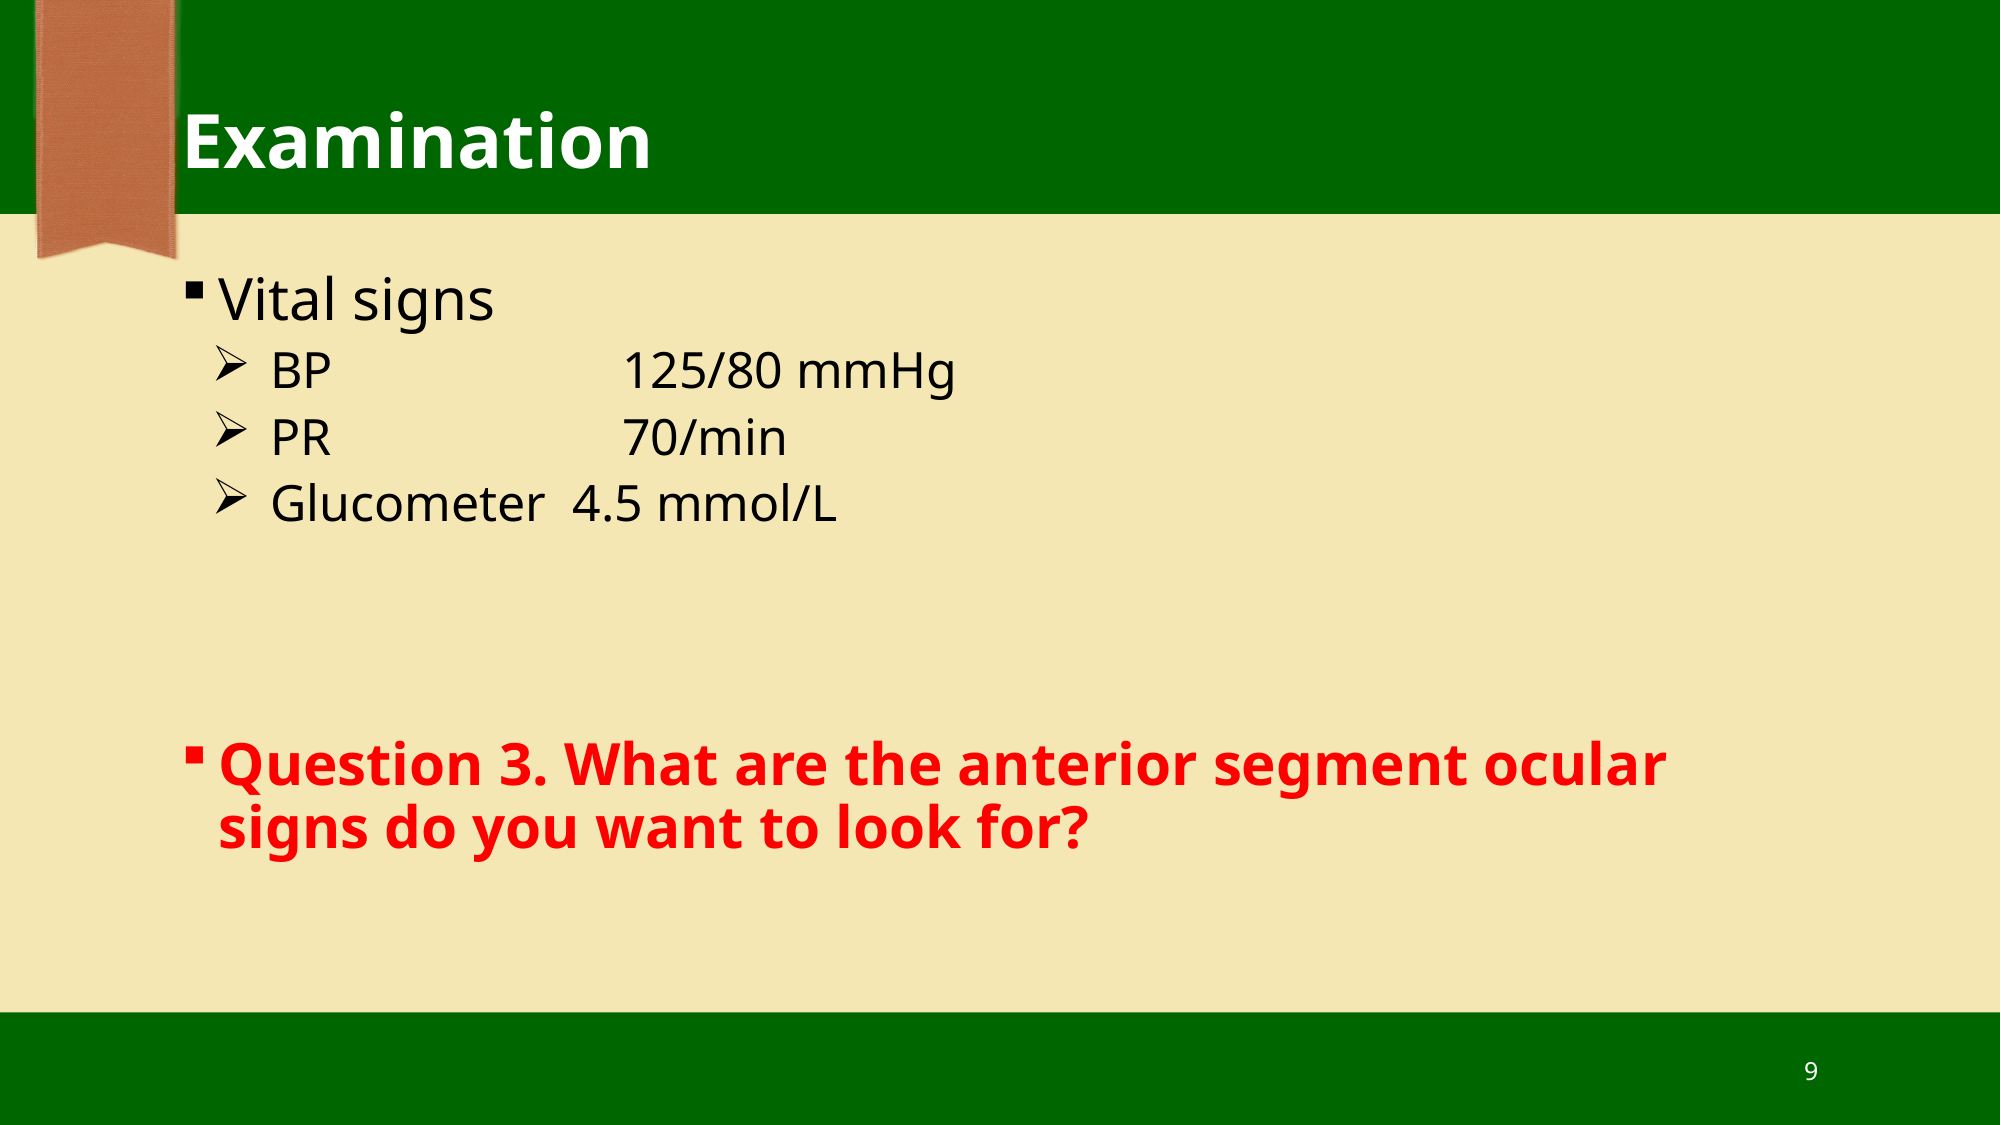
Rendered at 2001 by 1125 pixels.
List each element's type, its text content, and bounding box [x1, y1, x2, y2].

title Examination [181, 12, 1819, 193]
list Vital signs BP 125/80 mmHg PR 70/min Glucometer 4.5 mmol/L Question 3. What are the anterior segment ocular signs do you want to look for? [181, 262, 1819, 1013]
slide_number 9 [1518, 1042, 1819, 1103]
